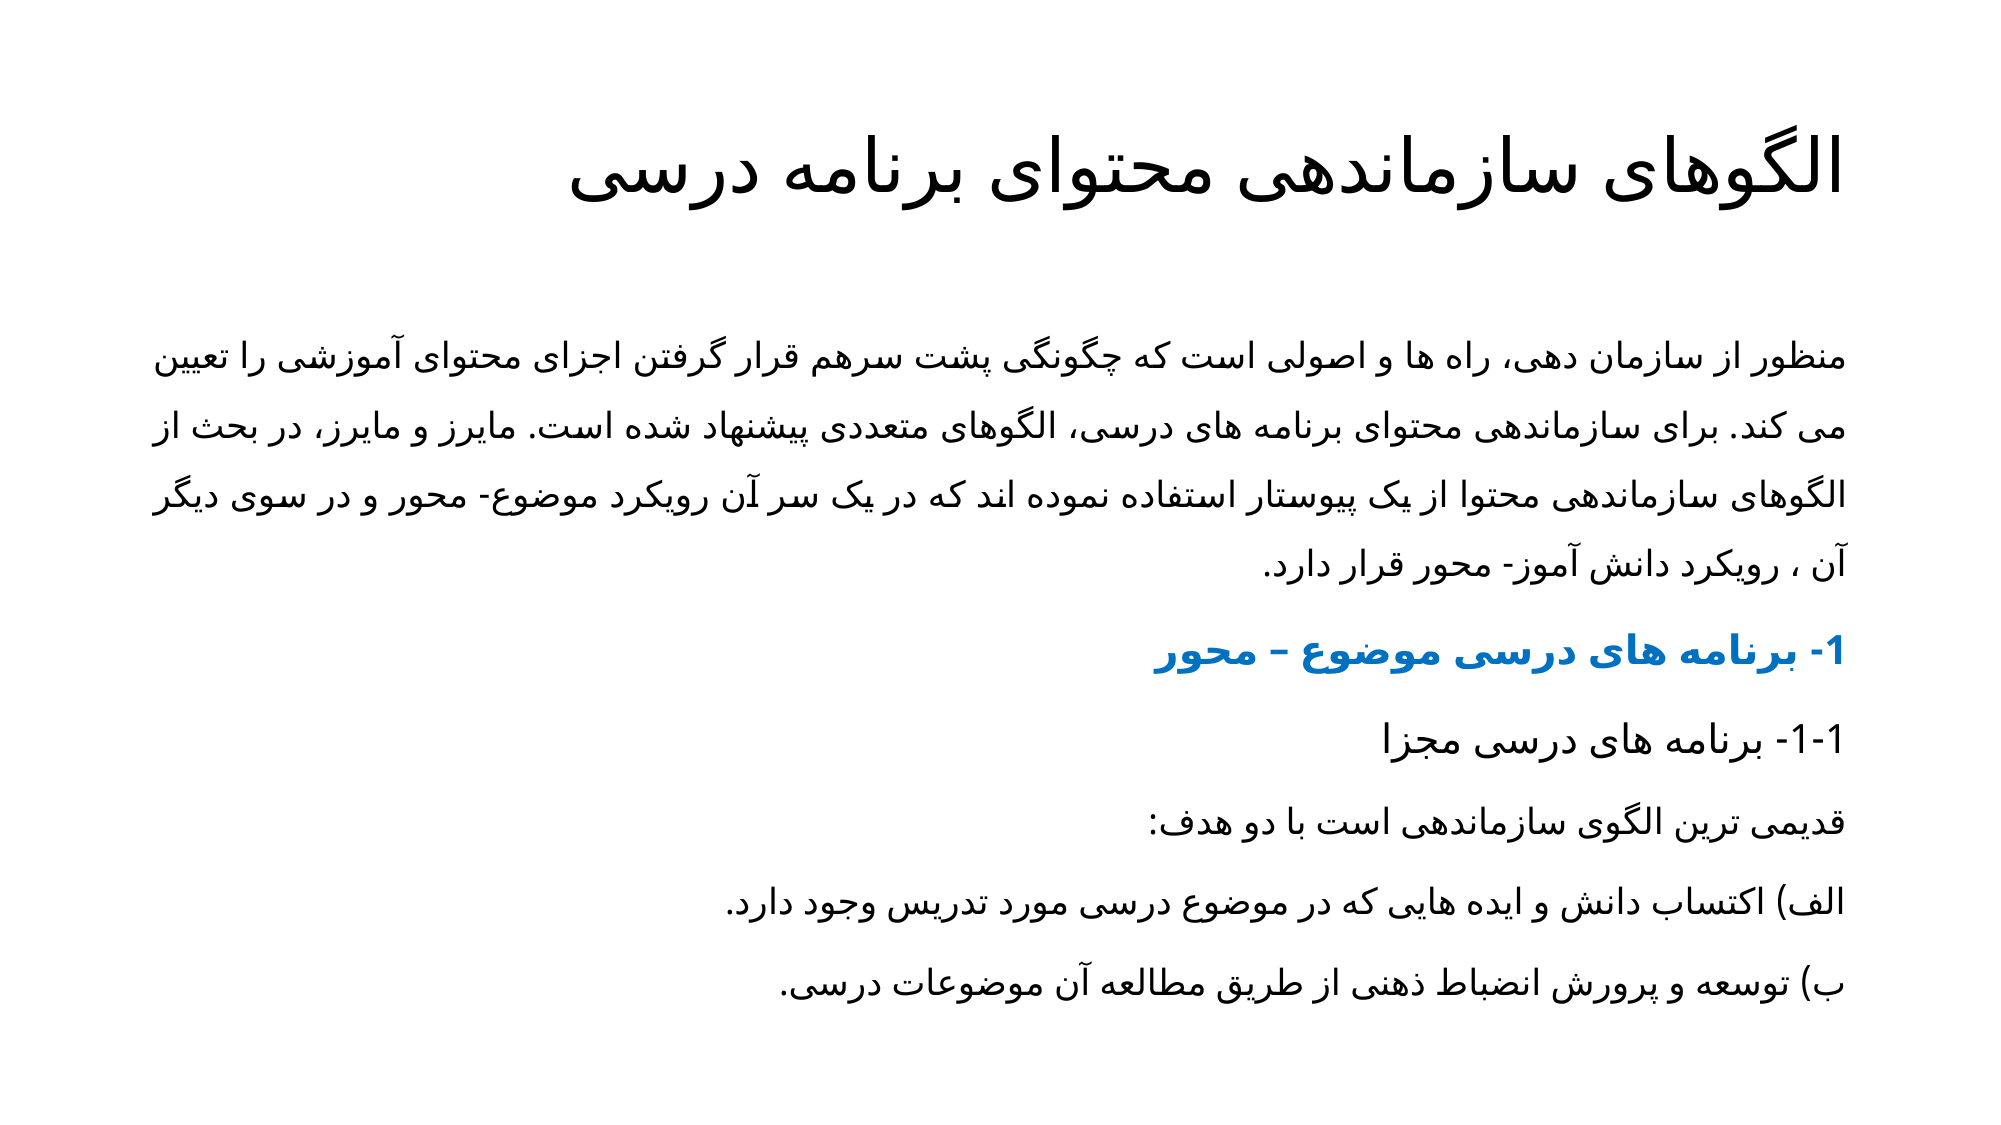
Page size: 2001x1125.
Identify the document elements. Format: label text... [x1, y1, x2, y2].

list منظور از سازمان دهی، راه ها و اصولی است که چگونگی پشت سرهم قرار گرفتن اجزای محتوای آموزشی را تعیین می کند. برای سازماندهی محتوای برنامه های درسی، الگوهای متعددی پیشنهاد شده است. مایرز و مایرز، در بحث از الگوهای سازماندهی محتوا از یک پیوستار استفاده نموده اند که در یک سر آن رویکرد موضوع- محور و در سوی دیگر آن ، رویکرد دانش آموز- محور قرار دارد. 1- برنامه های درسی موضوع – محور 1-1- برنامه های درسی مجزا قدیمی ترین الگوی سازماندهی است با دو هدف: الف) اکتساب دانش و ایده هایی که در موضوع درسی مورد تدریس وجود دارد. ب) توسعه و پرورش انضباط ذهنی از طریق مطالعه آن موضوعات درسی. [137, 299, 1863, 1014]
title الگوهای سازماندهی محتوای برنامه درسی [137, 59, 1863, 278]
